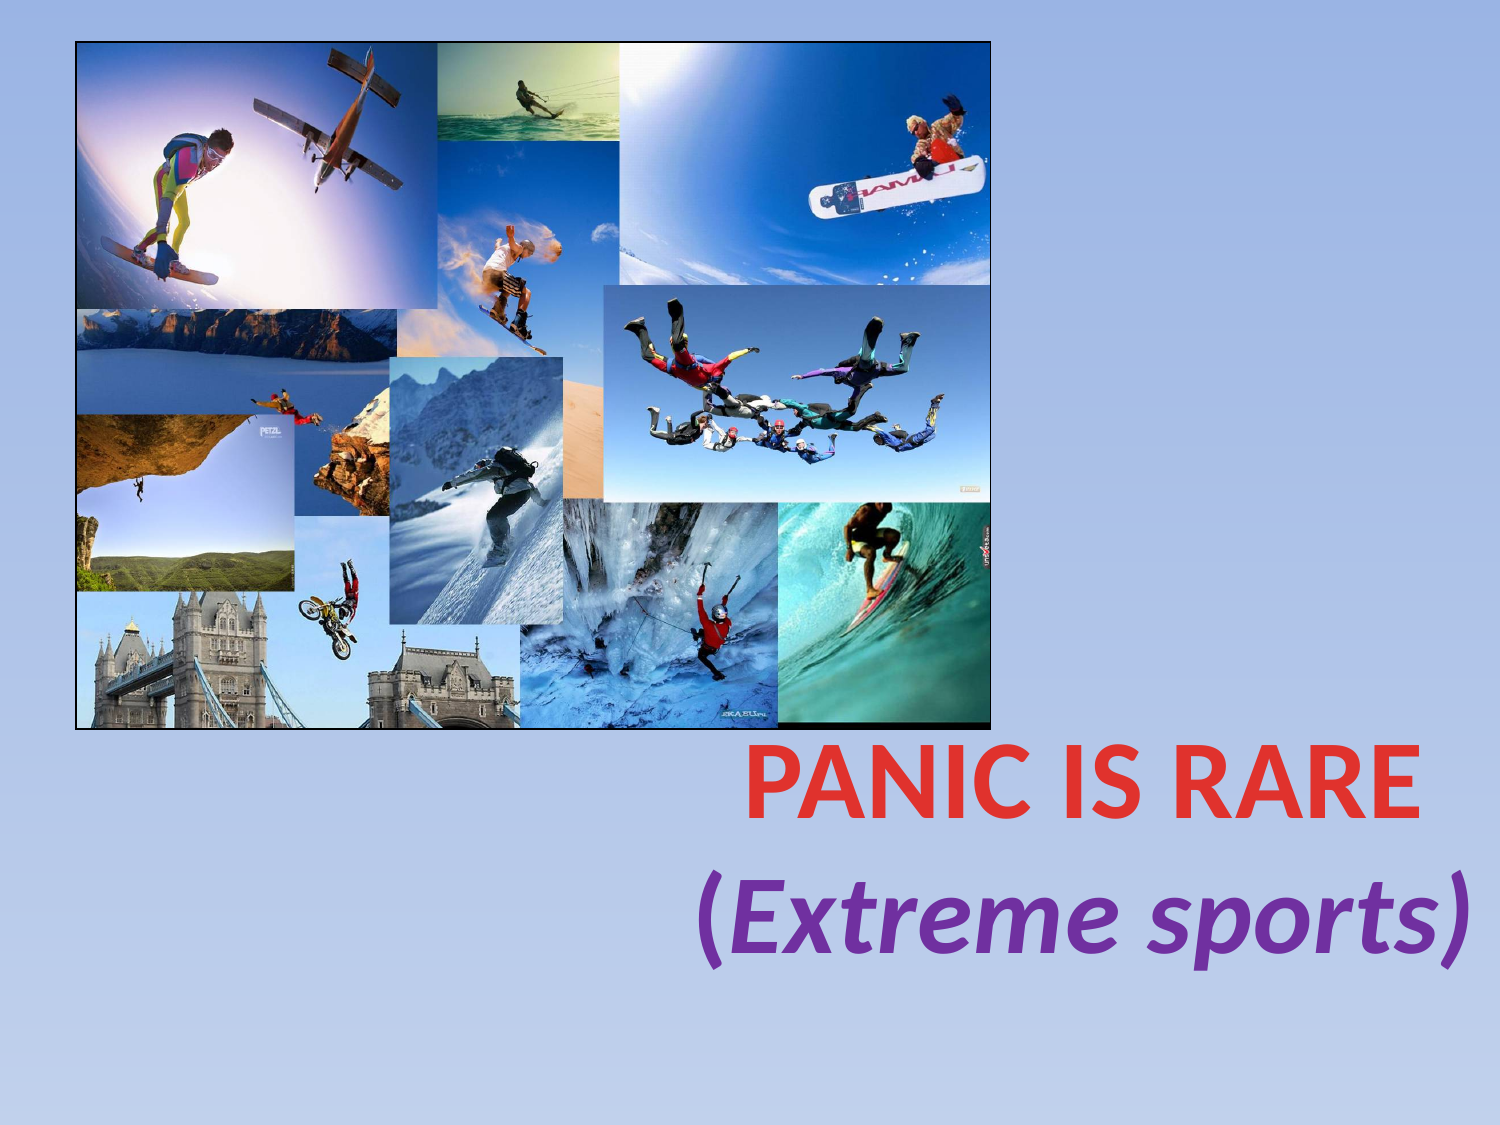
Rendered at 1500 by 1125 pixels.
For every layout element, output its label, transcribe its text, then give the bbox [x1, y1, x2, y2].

title PANIC IS RARE (Extreme sports) [673, 698, 1496, 1119]
picture [76, 42, 990, 729]
